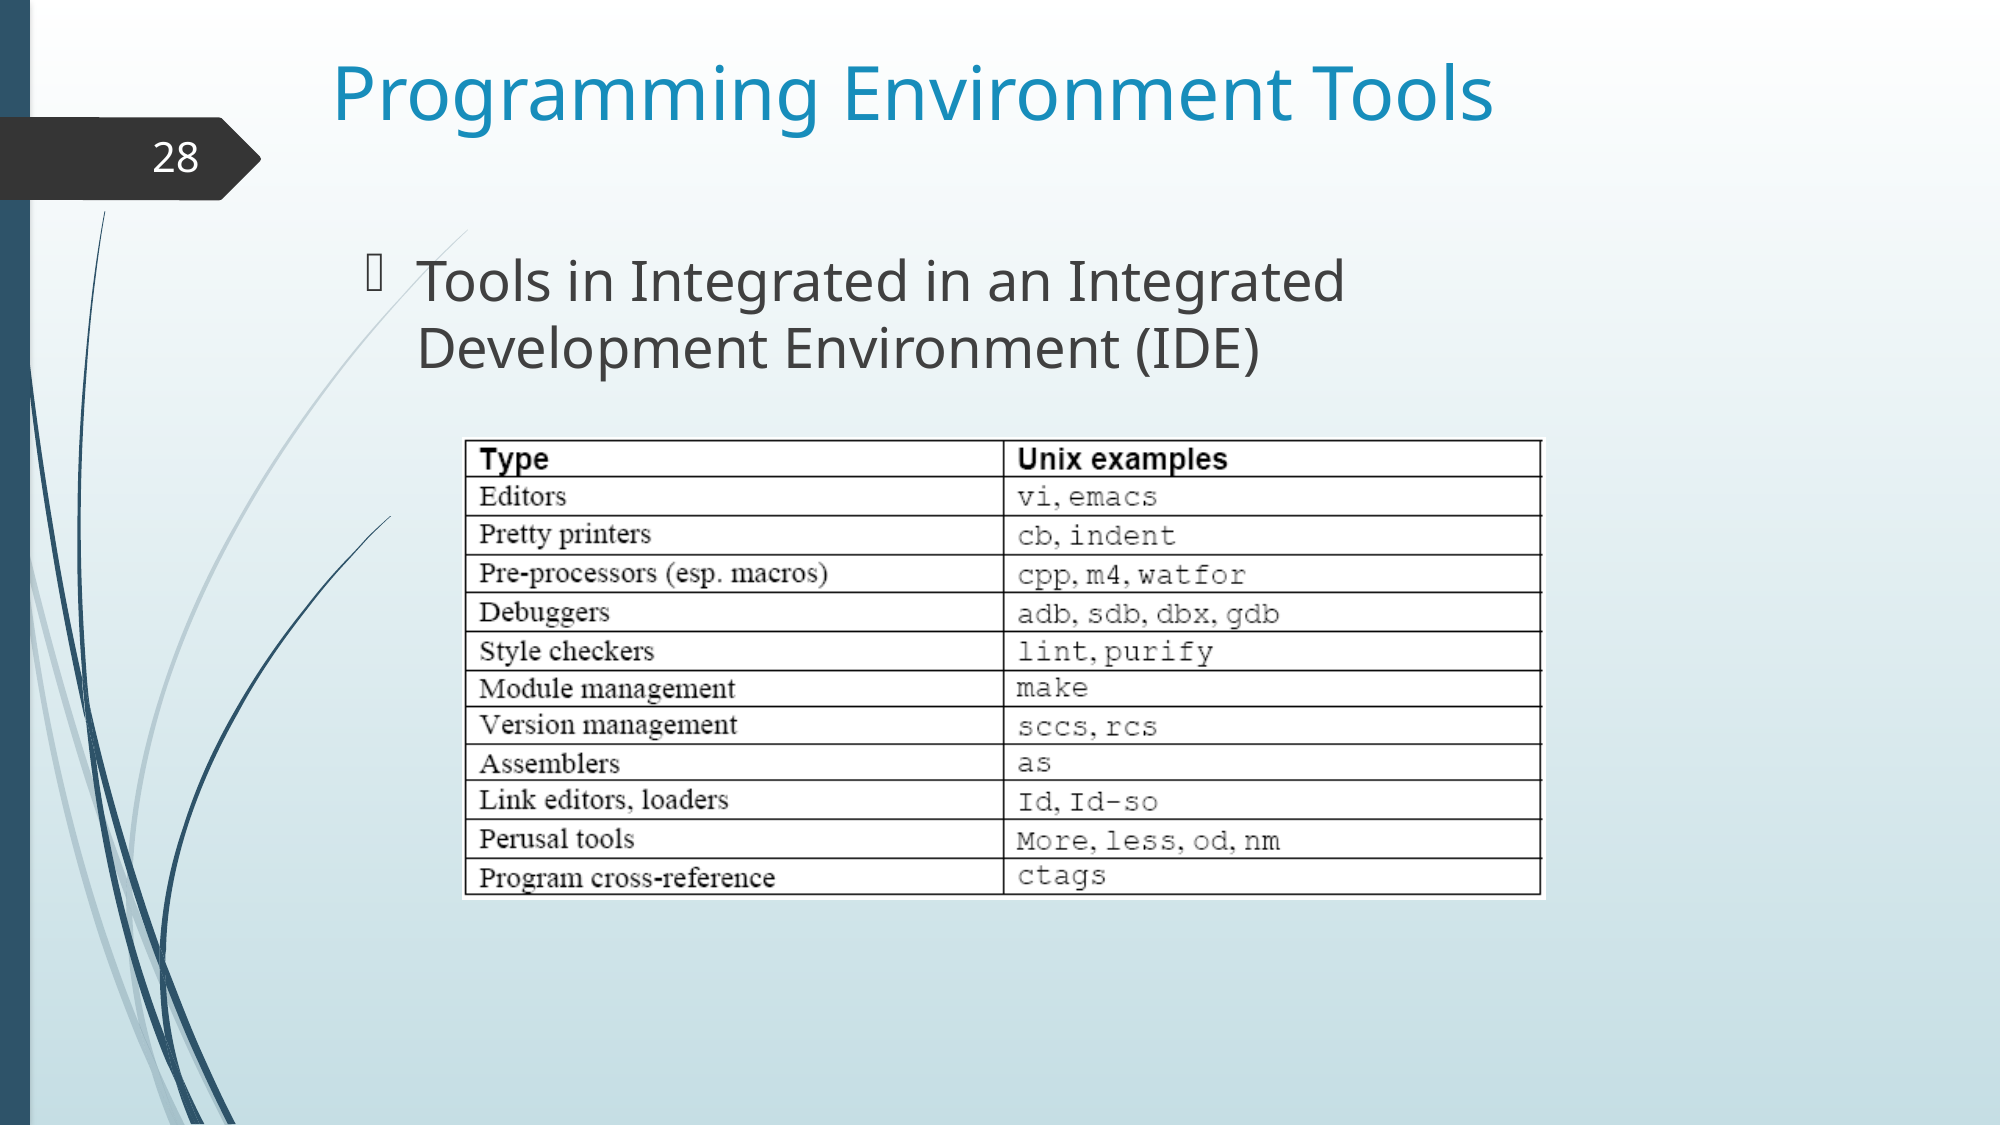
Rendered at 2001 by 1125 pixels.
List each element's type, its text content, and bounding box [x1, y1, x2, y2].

slide_number 28 [87, 129, 216, 190]
title Programming Environment Tools [316, 37, 1713, 225]
picture [462, 437, 1546, 901]
list Tools in Integrated in an Integrated Development Environment (IDE) [350, 237, 1638, 388]
